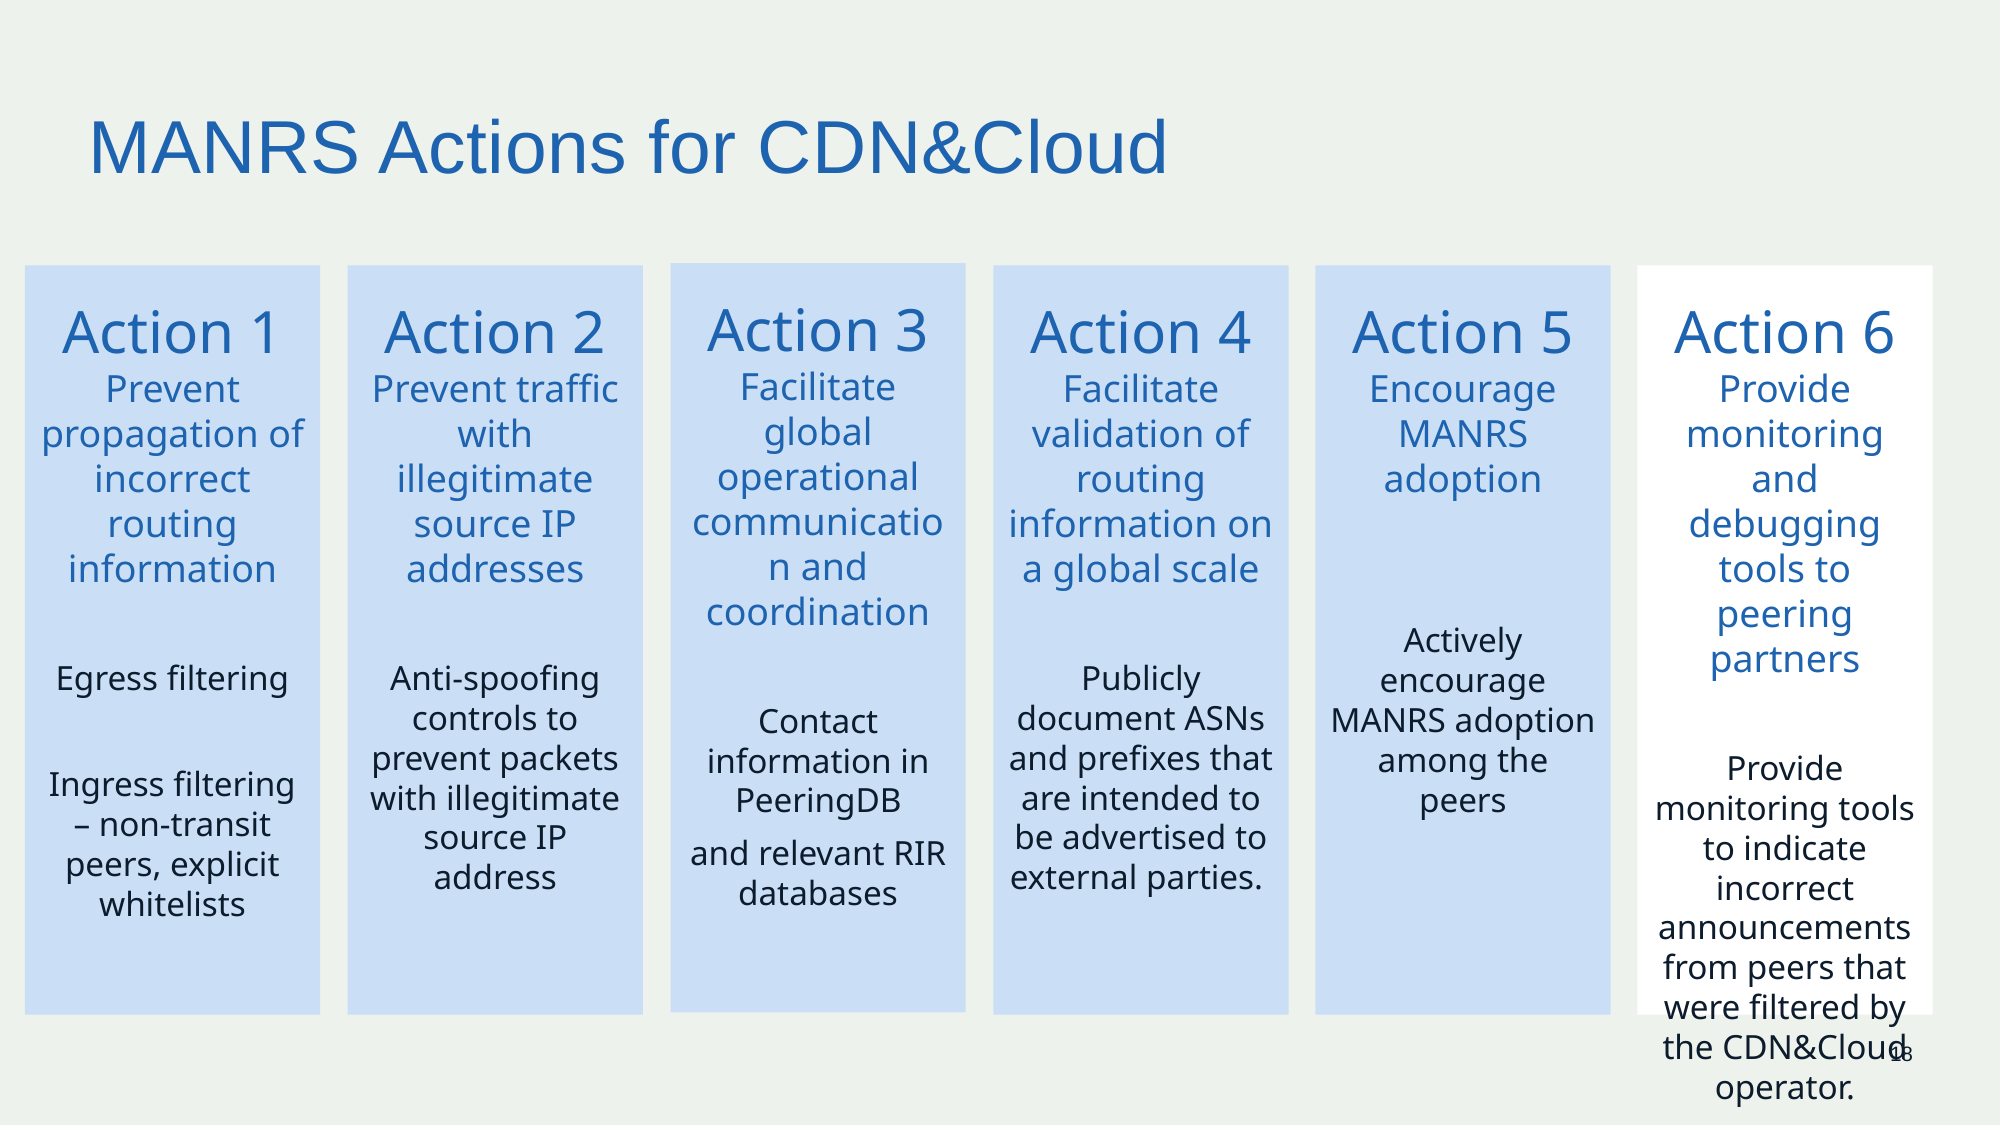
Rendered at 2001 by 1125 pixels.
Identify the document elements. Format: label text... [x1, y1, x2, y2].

text_box Action 6 Provide monitoring and debugging tools to peering partners Provide monitoring tools to indicate incorrect announcements from peers that were filtered by the CDN&Cloud operator. [1637, 265, 1933, 1015]
text_box Action 5 Encourage MANRS adoption Actively encourage MANRS adoption among the peers [1315, 265, 1611, 1015]
text_box Action 2 Prevent traffic with illegitimate source IP addresses Anti-spoofing controls to prevent packets with illegitimate source IP address [347, 265, 643, 1015]
text_box Action 4 Facilitate validation of routing information on a global scale Publicly document ASNs and prefixes that are intended to be advertised to external parties. [993, 265, 1289, 1015]
list Action 1 Prevent propagation of incorrect routing information Egress filtering Ingress filtering – non-transit peers, explicit whitelists [24, 265, 321, 1015]
slide_number 18 [1463, 1040, 1913, 1069]
text_box Action 3 Facilitate global operational communication and coordination Contact information in PeeringDB and relevant RIR databases [670, 263, 966, 1013]
title MANRS Actions for CDN&Cloud [88, 93, 1914, 194]
